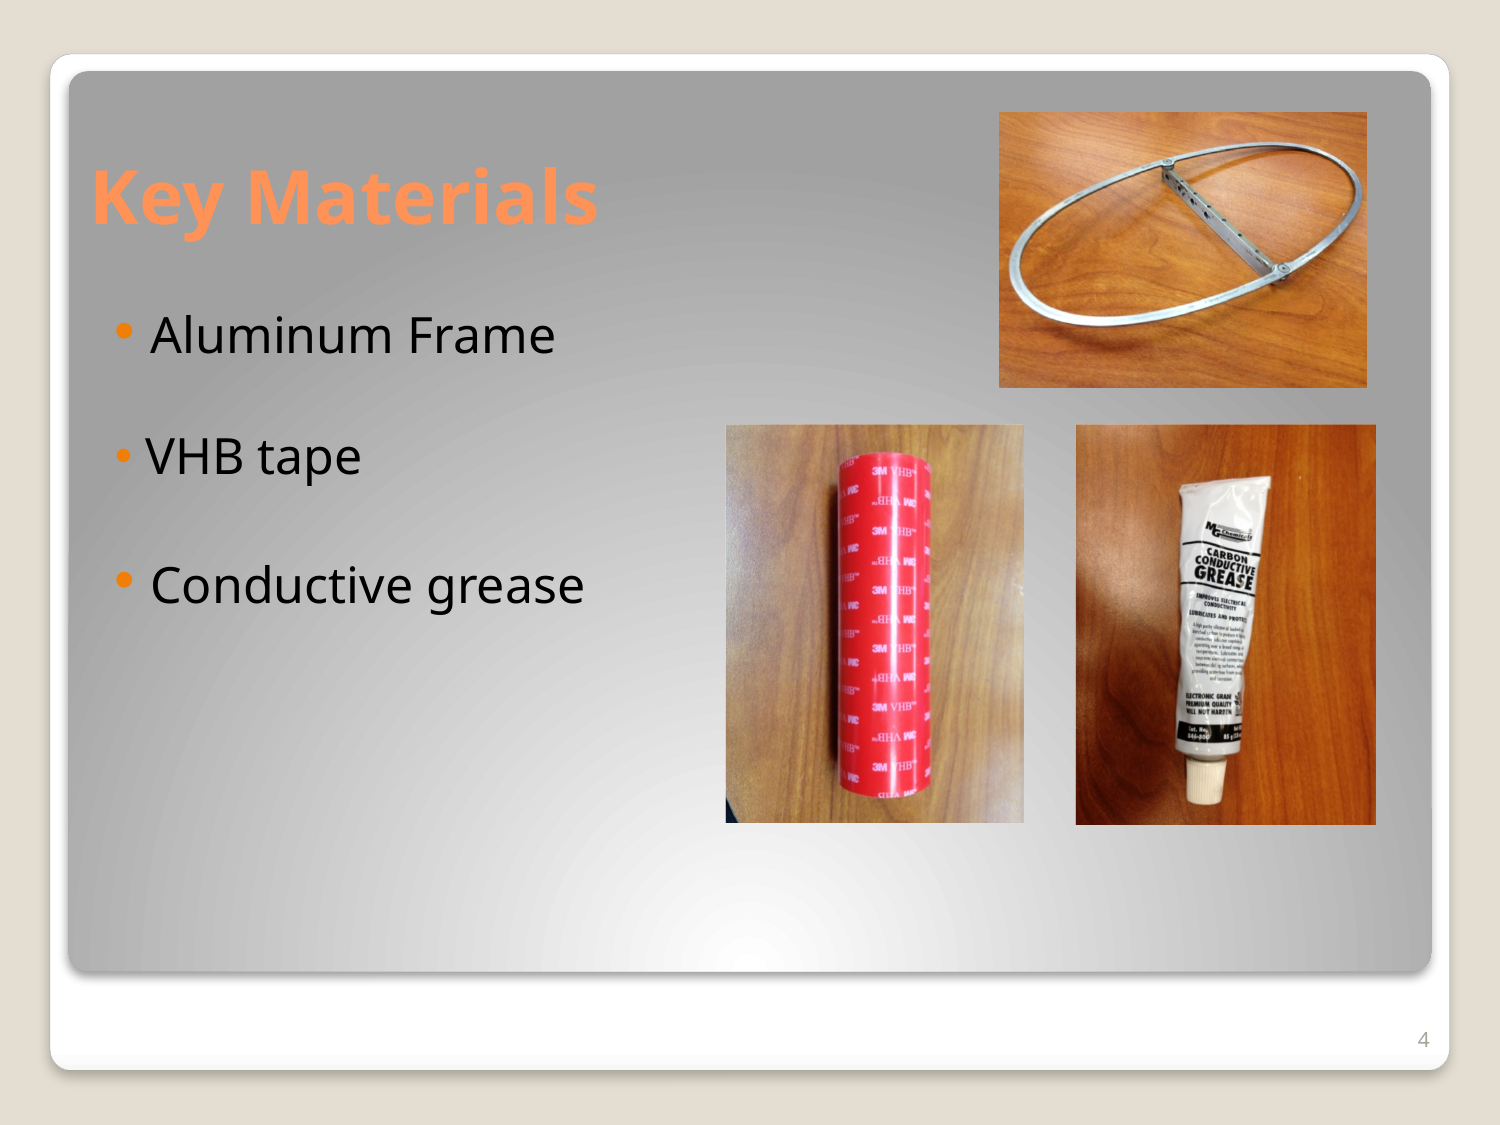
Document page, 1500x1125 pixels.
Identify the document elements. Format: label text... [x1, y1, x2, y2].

title Key Materials [75, 75, 1418, 248]
text_box Aluminum Frame VHB tape Conductive grease [99, 287, 675, 623]
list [999, 112, 1367, 388]
picture [675, 425, 1426, 825]
slide_number 4 [1369, 1002, 1445, 1063]
